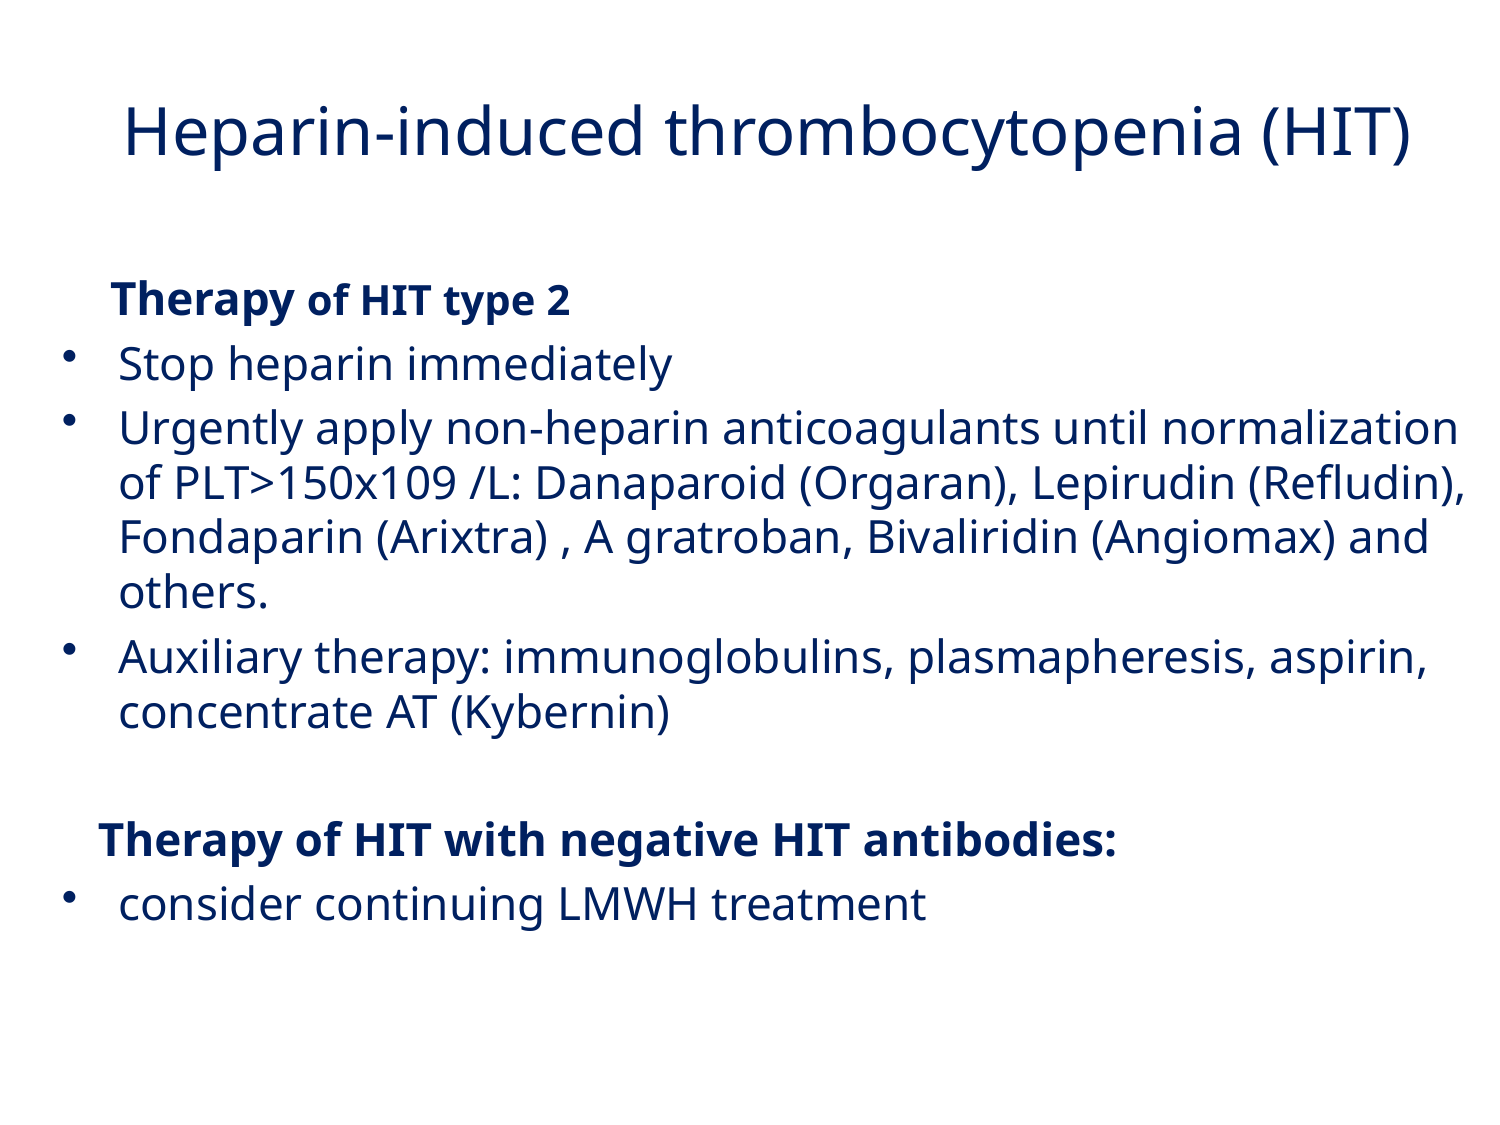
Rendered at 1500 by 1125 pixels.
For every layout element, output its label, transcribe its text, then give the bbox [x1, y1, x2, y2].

title Heparin-induced thrombocytopenia (HIT) [34, 34, 1500, 223]
list Therapy of HIT type 2 Stop heparin immediately Urgently apply non-heparin anticoagulants until normalization of PLT>150x109 /L: Danaparoid (Orgaran), Lepirudin (Refludin), Fondaparin (Arixtra) , A gratroban, Bivaliridin (Angiomax) and others. Auxiliary therapy: immunoglobulins, plasmapheresis, aspirin, concentrate AT (Kybernin) Therapy of HIT with negative HIT antibodies: consider continuing LMWH treatment [46, 262, 1500, 1006]
